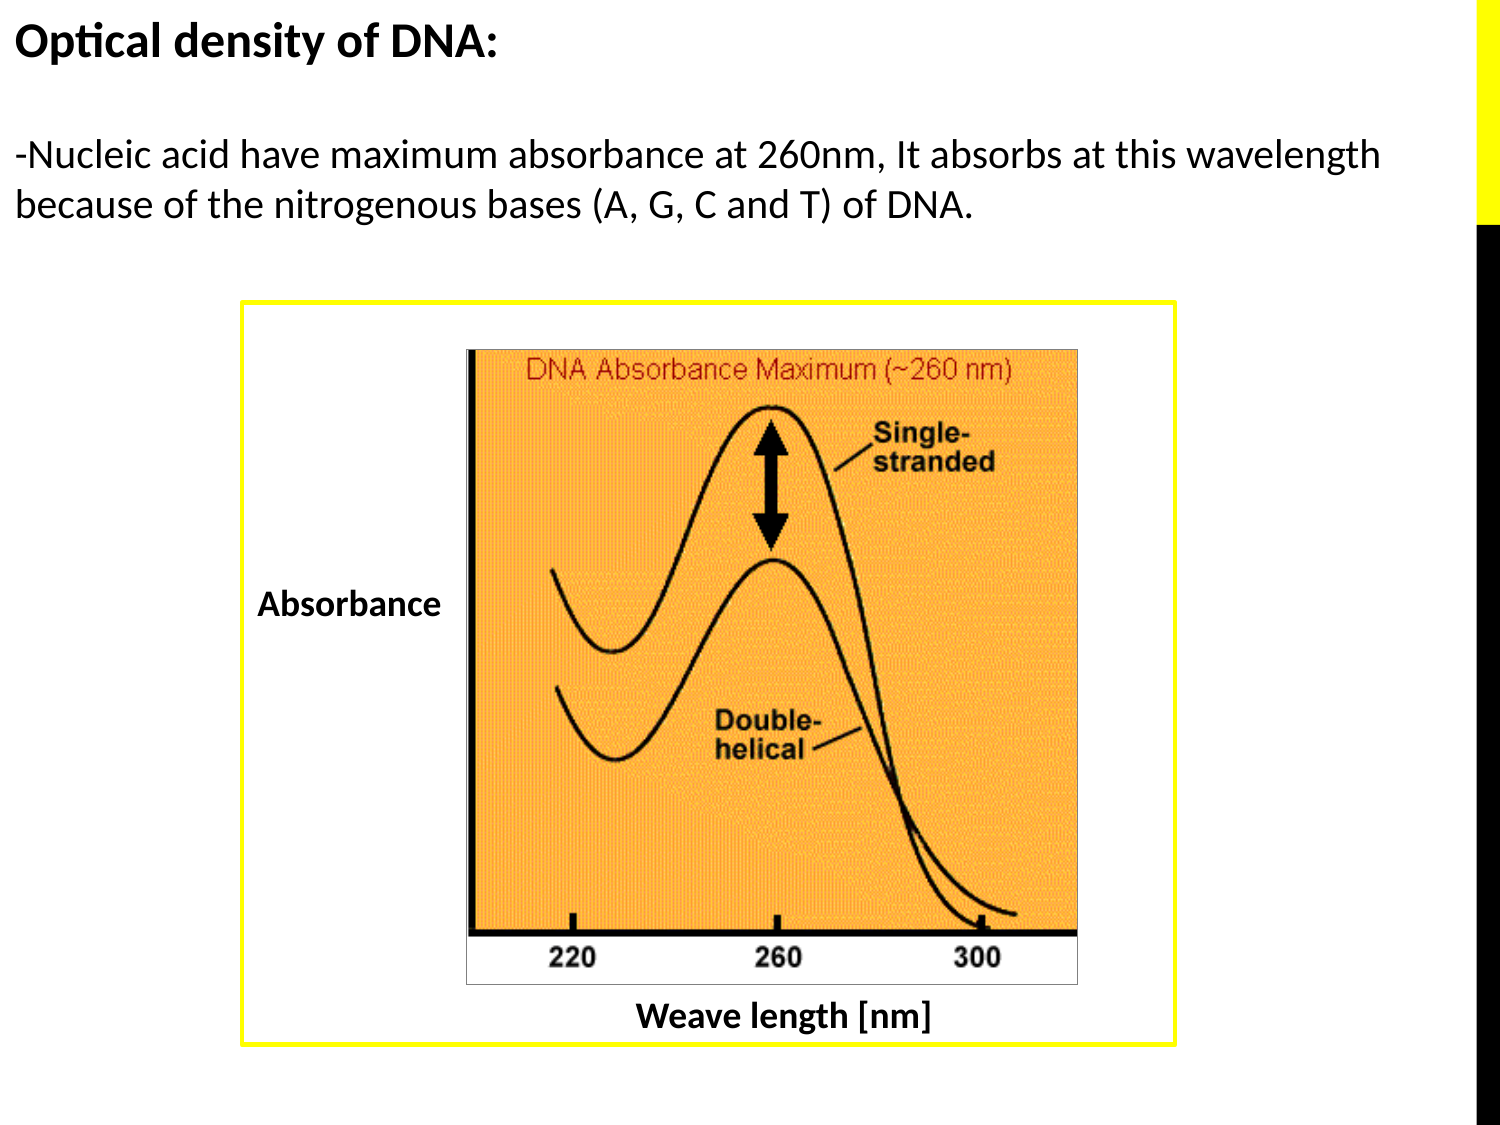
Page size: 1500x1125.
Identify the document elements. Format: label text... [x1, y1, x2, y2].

text_box Optical density of DNA: -Nucleic acid have maximum absorbance at 260nm, It absorbs at this wavelength because of the nitrogenous bases (A, G, C and T) of DNA. [0, 0, 1471, 355]
picture [465, 349, 1078, 985]
text_box [240, 300, 1177, 1047]
